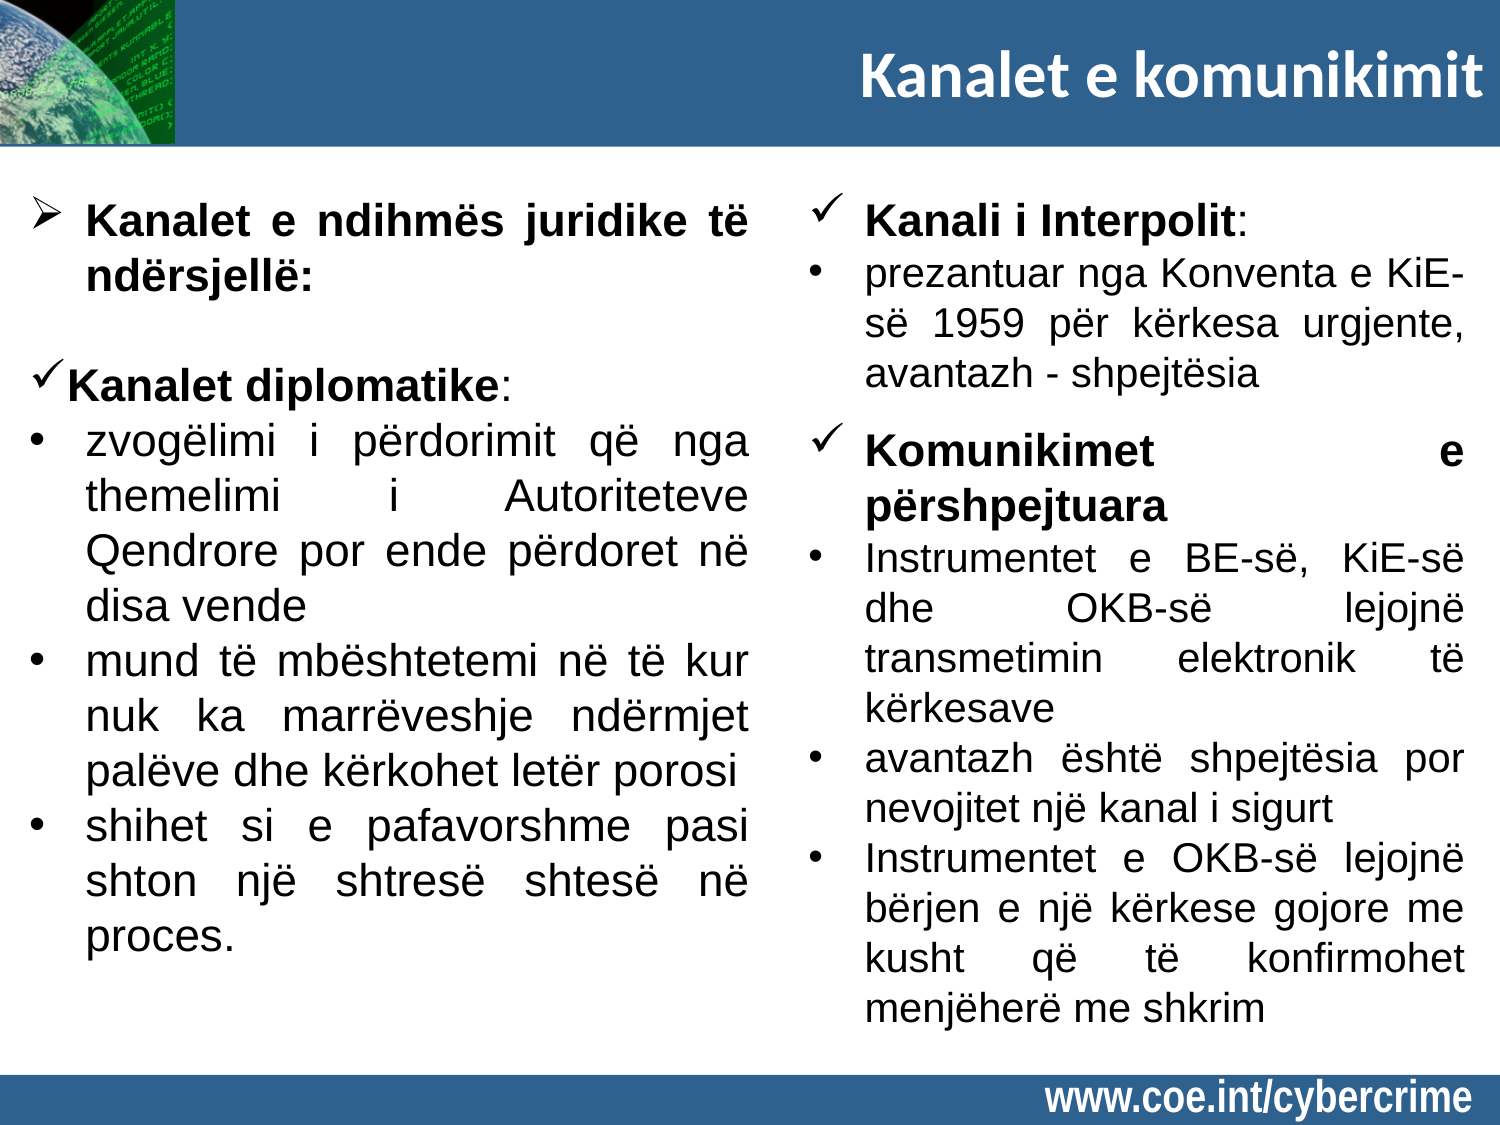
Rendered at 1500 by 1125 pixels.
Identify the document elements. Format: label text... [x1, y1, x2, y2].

text_box Kanali i Interpolit: prezantuar nga Konventa e KiE-së 1959 për kërkesa urgjente, avantazh - shpejtësia Komunikimet e përshpejtuara Instrumentet e BE-së, KiE-së dhe OKB-së lejojnë transmetimin elektronik të kërkesave avantazh është shpejtësia por nevojitet një kanal i sigurt Instrumentet e OKB-së lejojnë bërjen e një kërkese gojore me kusht që të konfirmohet menjëherë me shkrim [793, 183, 1480, 1039]
text_box www.coe.int/cybercrime [1030, 1059, 1500, 1125]
text_box [0, 1073, 1030, 1125]
picture [0, 0, 175, 144]
text_box Kanalet e komunikimit [177, 0, 1500, 149]
text_box Kanalet e ndihmës juridike të ndërsjellë: Kanalet diplomatike: zvogëlimi i përdorimit që nga themelimi i Autoriteteve Qendrore por ende përdoret në disa vende mund të mbështetemi në të kur nuk ka marrëveshje ndërmjet palëve dhe kërkohet letër porosi shihet si e pafavorshme pasi shton një shtresë shtesë në proces. [14, 183, 765, 969]
